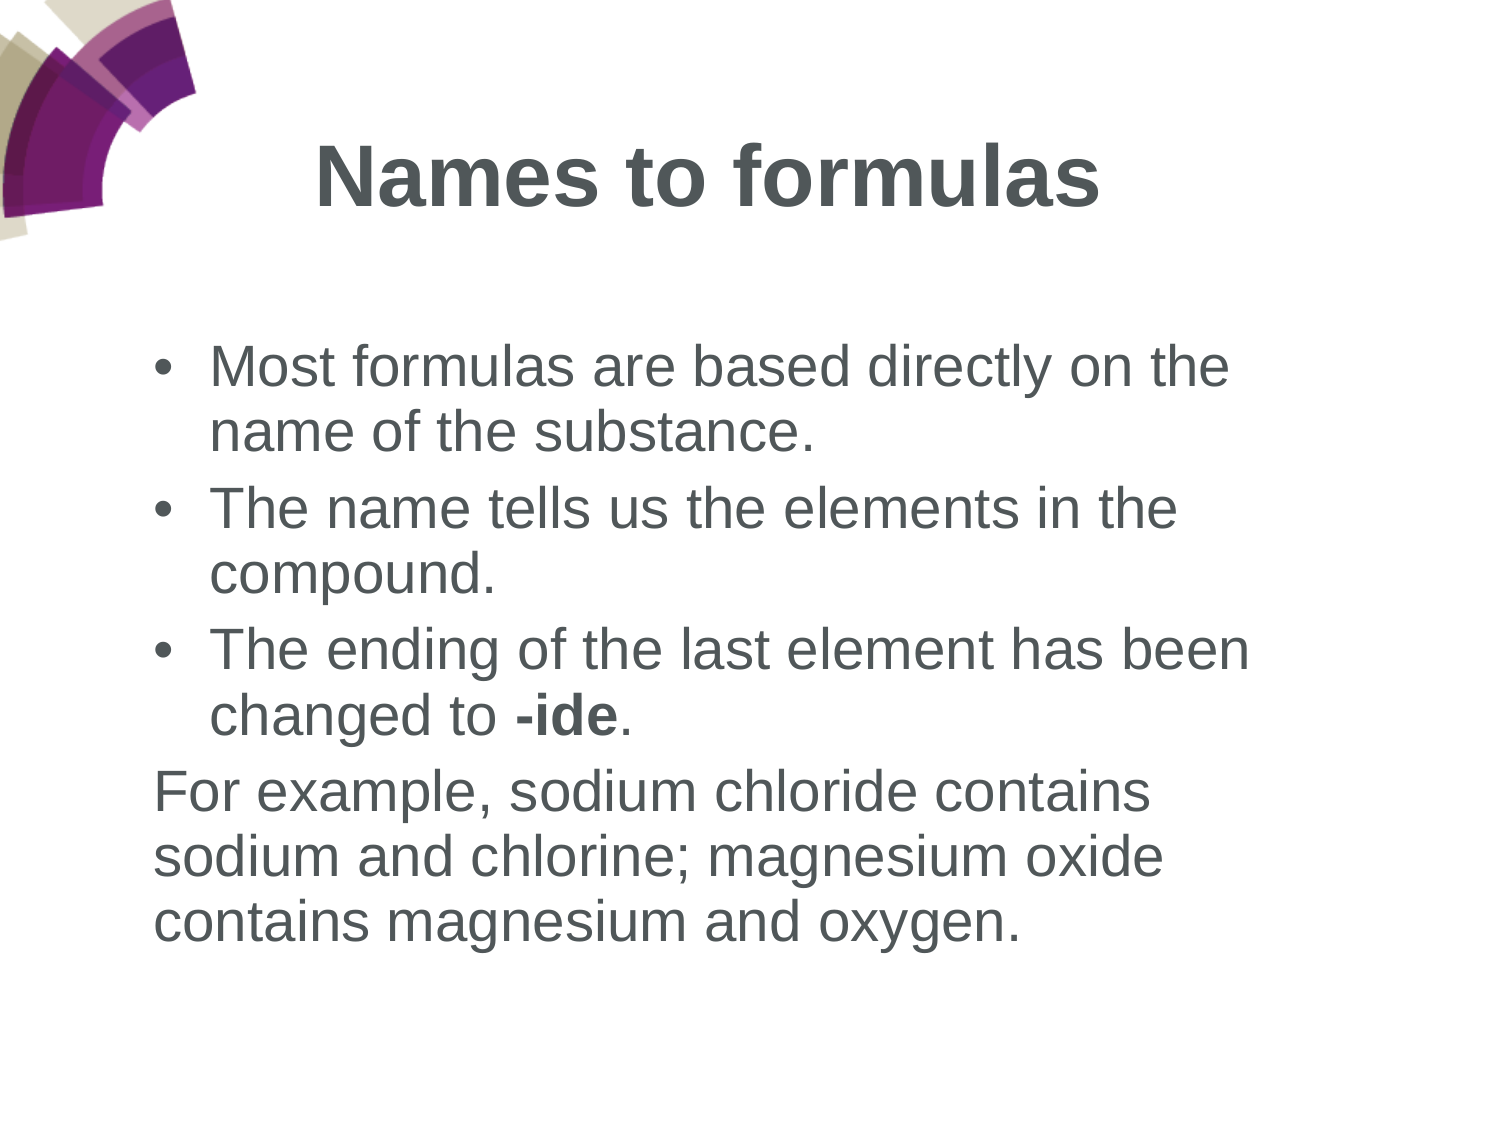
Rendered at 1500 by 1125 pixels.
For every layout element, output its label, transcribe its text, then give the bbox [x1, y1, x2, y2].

picture [0, 0, 1500, 1125]
list Names to formulas [135, 119, 1282, 297]
list Most formulas are based directly on the name of the substance. The name tells us the elements in the compound. The ending of the last element has been changed to -ide. For example, sodium chloride contains sodium and chlorine; magnesium oxide contains magnesium and oxygen. [138, 326, 1282, 988]
